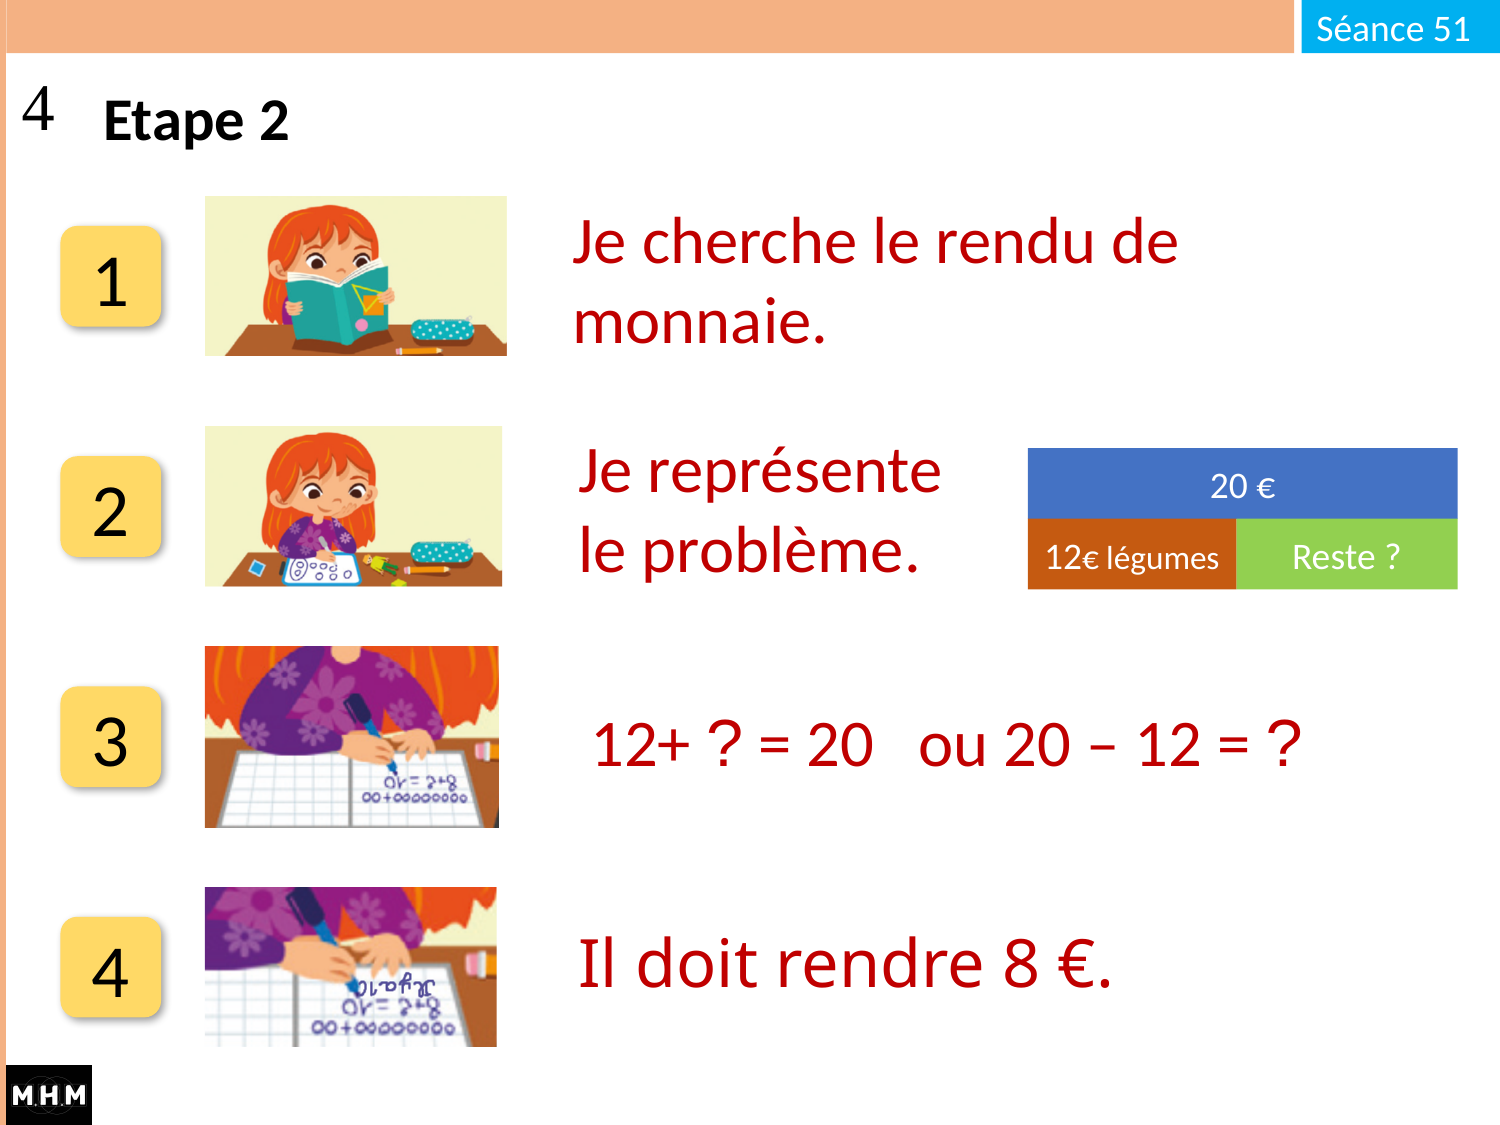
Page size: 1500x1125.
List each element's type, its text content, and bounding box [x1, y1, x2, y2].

picture [6, 1065, 92, 1125]
picture [204, 426, 503, 587]
title Etape 2 [88, 35, 1382, 161]
text_box 2 [59, 455, 163, 558]
text_box Je cherche le rendu de monnaie. [558, 189, 1458, 365]
text_box 4 [59, 915, 163, 1019]
text_box 3 [59, 685, 163, 789]
text_box 1 [59, 224, 163, 328]
text_box 12+ ? = 20 ou 20 – 12 = ? [575, 692, 1427, 787]
text_box 12€ légumes [1027, 518, 1237, 590]
picture [204, 196, 515, 356]
picture [204, 887, 497, 1047]
text_box Je représente le problème. [563, 418, 1415, 593]
text_box Reste ? [1237, 518, 1459, 590]
text_box 20 € [1027, 447, 1459, 518]
picture [204, 646, 499, 828]
text_box Il doit rendre 8 €. [563, 913, 1415, 1009]
